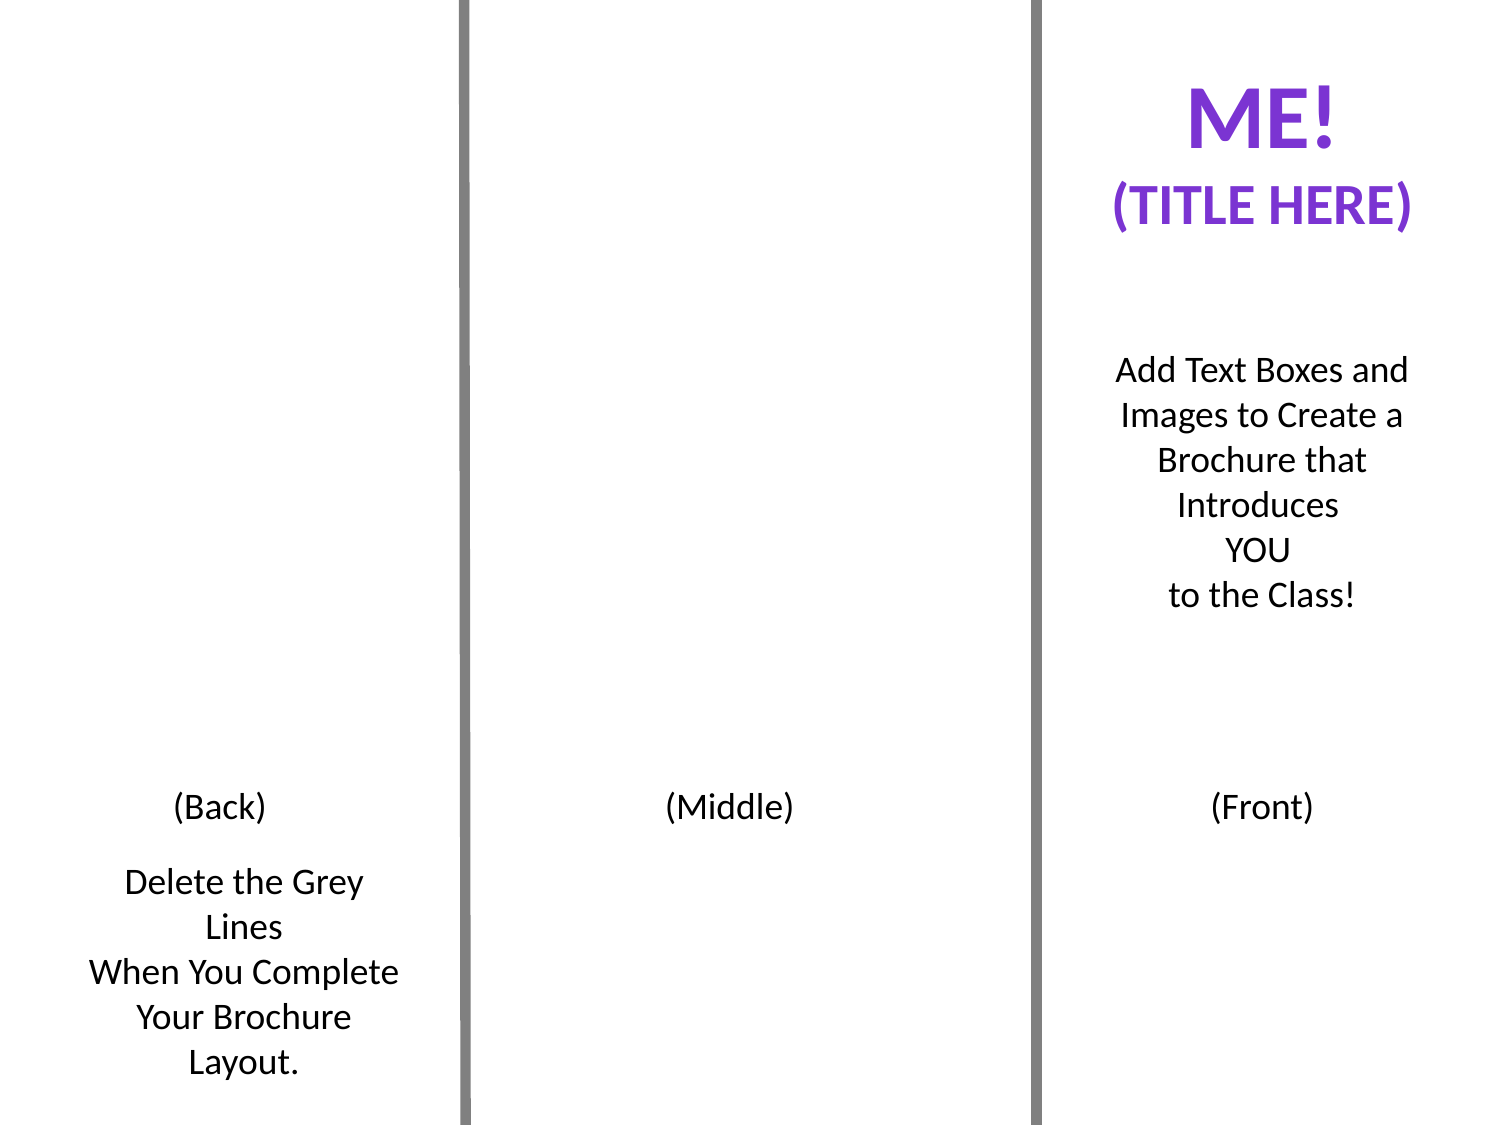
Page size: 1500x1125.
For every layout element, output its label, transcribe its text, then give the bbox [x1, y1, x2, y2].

text_box ME! (Title here) [1065, 49, 1460, 244]
text_box Add Text Boxes and Images to Create a Brochure that Introduces YOU to the Class! [1081, 337, 1444, 623]
text_box Delete the Grey Lines When You Complete Your Brochure Layout. [69, 849, 420, 1090]
text_box (Middle) [649, 774, 810, 835]
text_box (Front) [1195, 774, 1330, 835]
text_box (Back) [158, 774, 282, 835]
